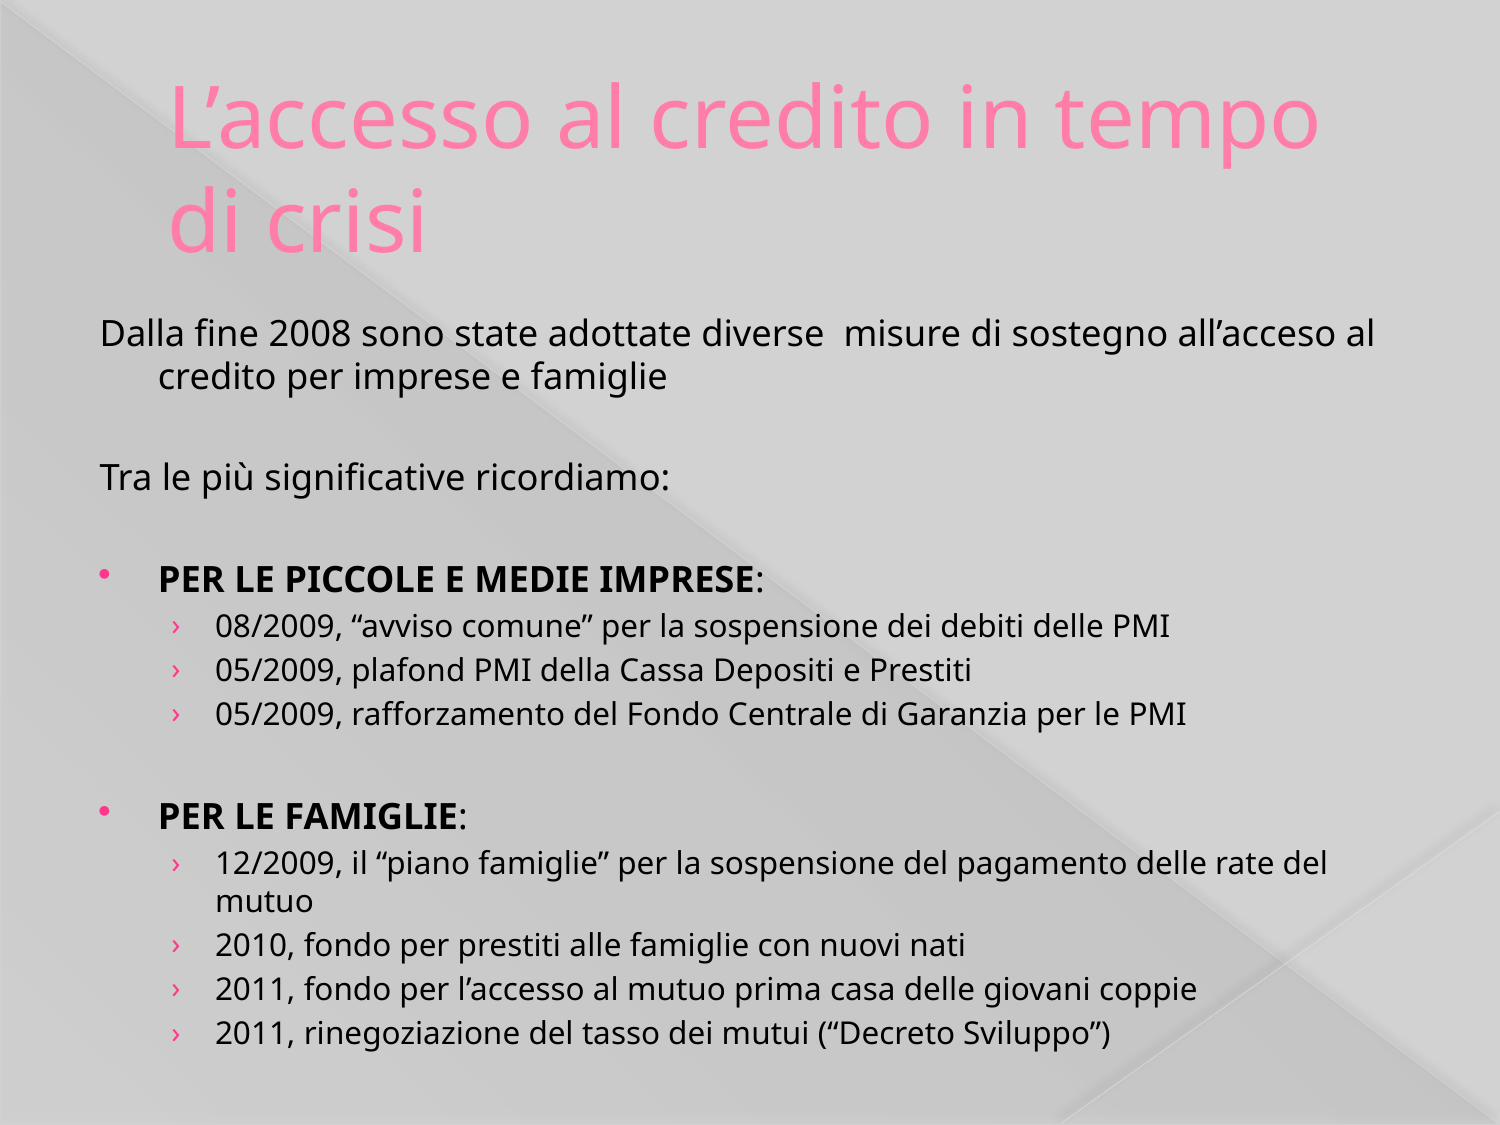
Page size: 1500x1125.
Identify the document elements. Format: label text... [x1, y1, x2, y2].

title L’accesso al credito in tempo di crisi [64, 54, 1415, 278]
list Dalla fine 2008 sono state adottate diverse misure di sostegno all’acceso al credito per imprese e famiglie Tra le più significative ricordiamo: PER LE PICCOLE E MEDIE IMPRESE: 08/2009, “avviso comune” per la sospensione dei debiti delle PMI 05/2009, plafond PMI della Cassa Depositi e Prestiti 05/2009, rafforzamento del Fondo Centrale di Garanzia per le PMI PER LE FAMIGLIE: 12/2009, il “piano famiglie” per la sospensione del pagamento delle rate del mutuo 2010, fondo per prestiti alle famiglie con nuovi nati 2011, fondo per l’accesso al mutuo prima casa delle giovani coppie 2011, rinegoziazione del tasso dei mutui (“Decreto Sviluppo”) [75, 302, 1425, 1059]
